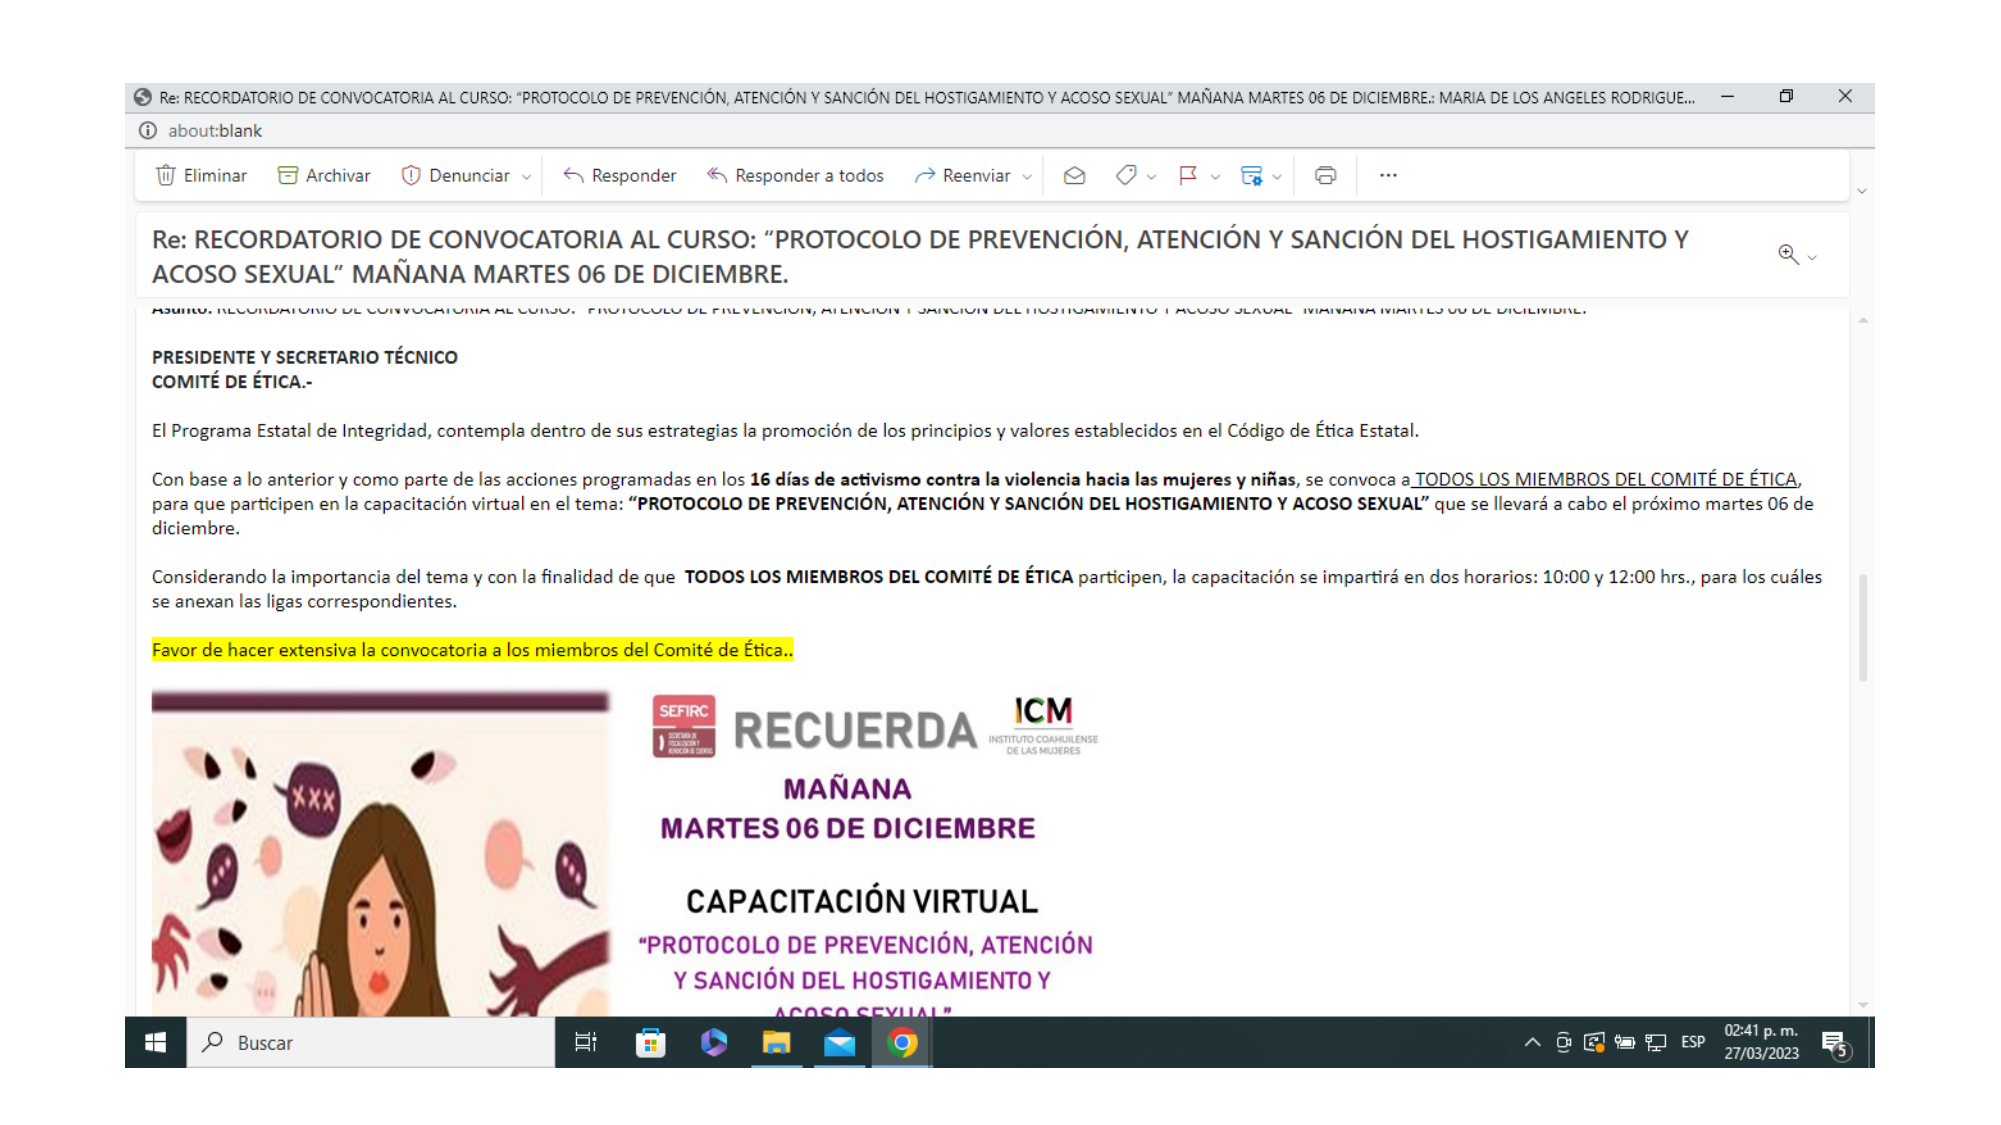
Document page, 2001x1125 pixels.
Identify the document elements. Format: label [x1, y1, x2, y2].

picture [124, 83, 1875, 1068]
